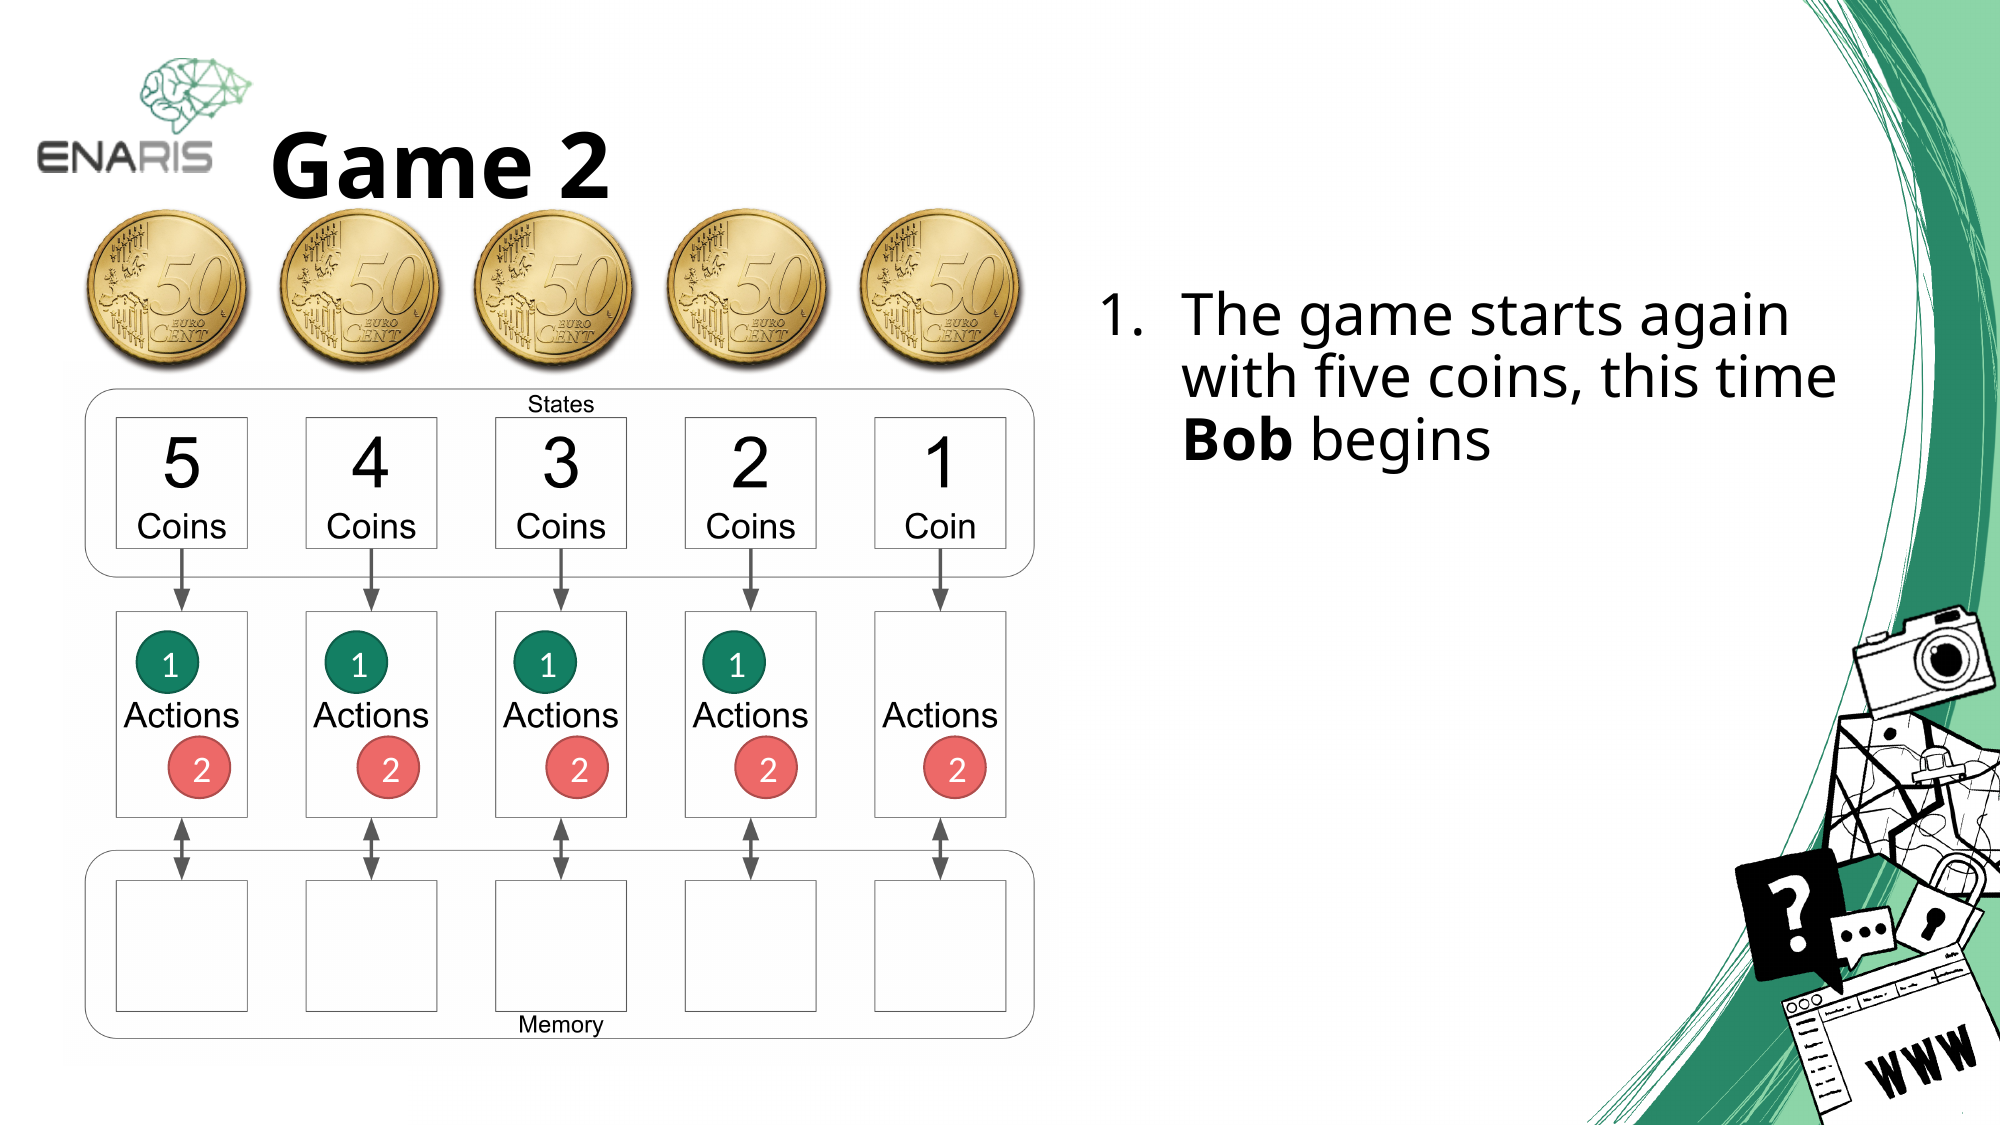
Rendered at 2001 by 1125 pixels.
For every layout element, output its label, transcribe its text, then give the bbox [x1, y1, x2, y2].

text_box The game starts again with five coins, this time Bob begins [1082, 277, 1869, 1116]
picture [37, 58, 254, 173]
picture [81, 206, 255, 377]
title Game 2 [253, 59, 1863, 278]
picture [274, 0, 2000, 1125]
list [63, 361, 1059, 1066]
